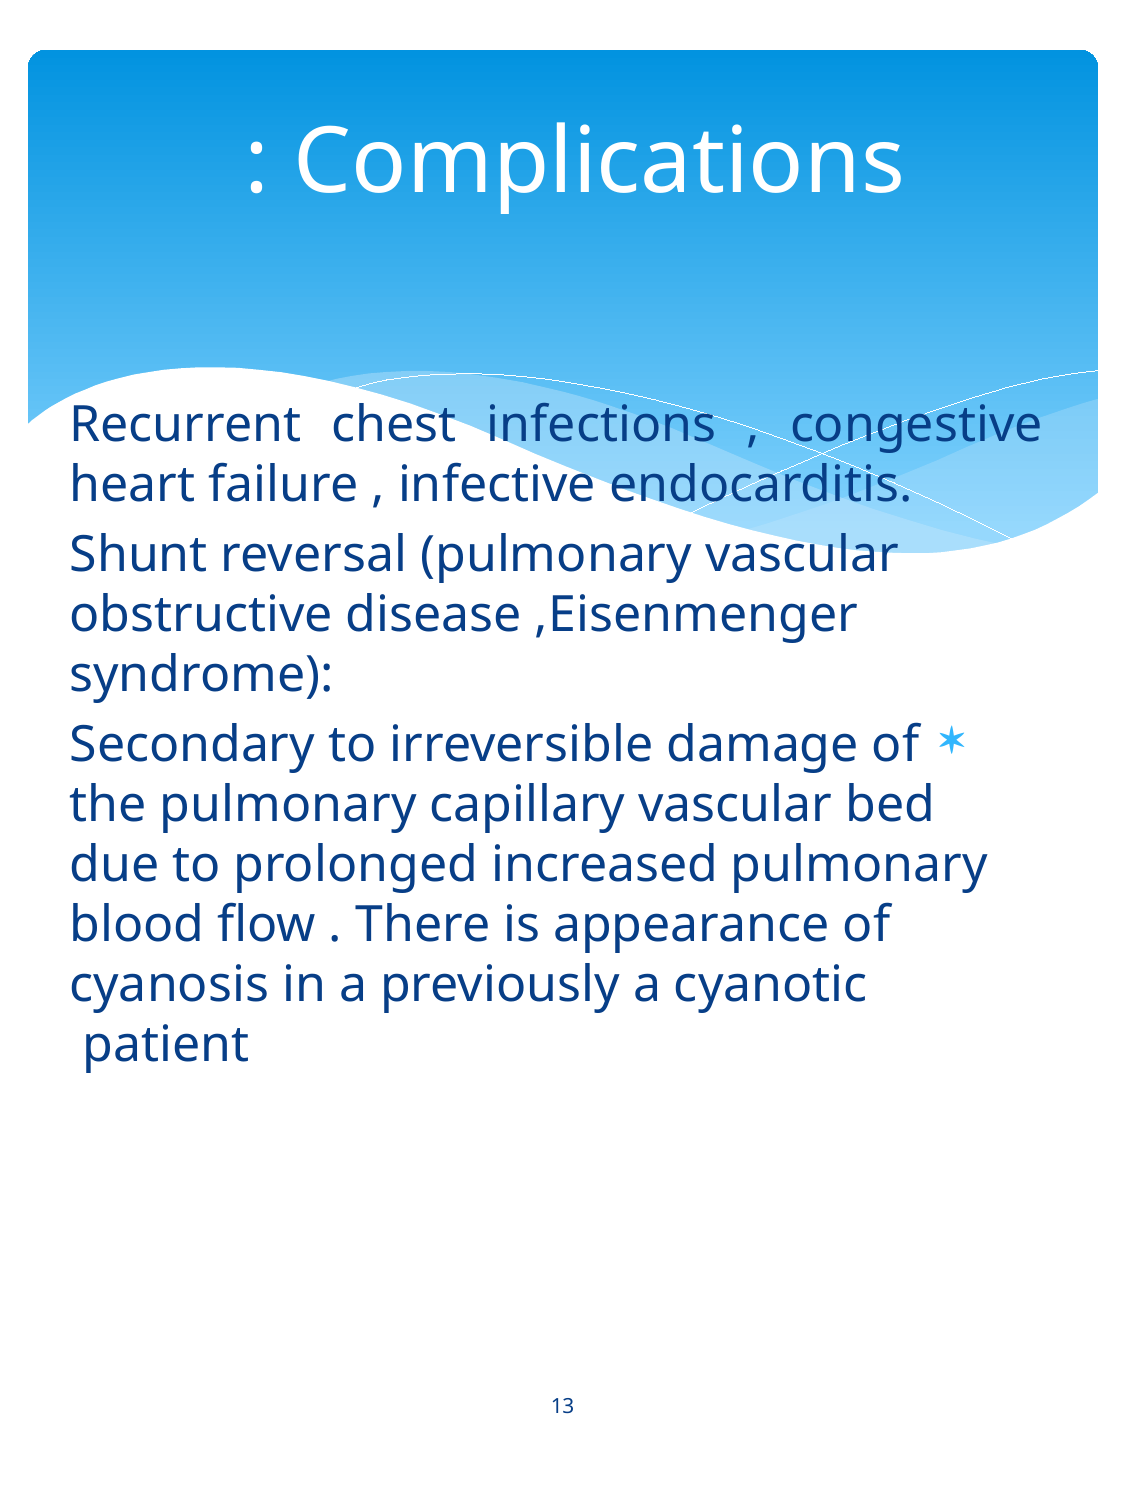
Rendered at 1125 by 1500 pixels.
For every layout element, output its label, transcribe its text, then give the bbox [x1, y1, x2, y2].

title Complications : [56, 73, 1069, 348]
slide_number 13 [491, 1367, 634, 1447]
list Recurrent chest infections , congestive heart failure , infective endocarditis. Shunt reversal (pulmonary vascular obstructive disease ,Eisenmenger syndrome): Secondary to irreversible damage of the pulmonary capillary vascular bed due to prolonged increased pulmonary blood flow . There is appearance of cyanosis in a previously a cyanotic patient [54, 383, 1059, 1424]
